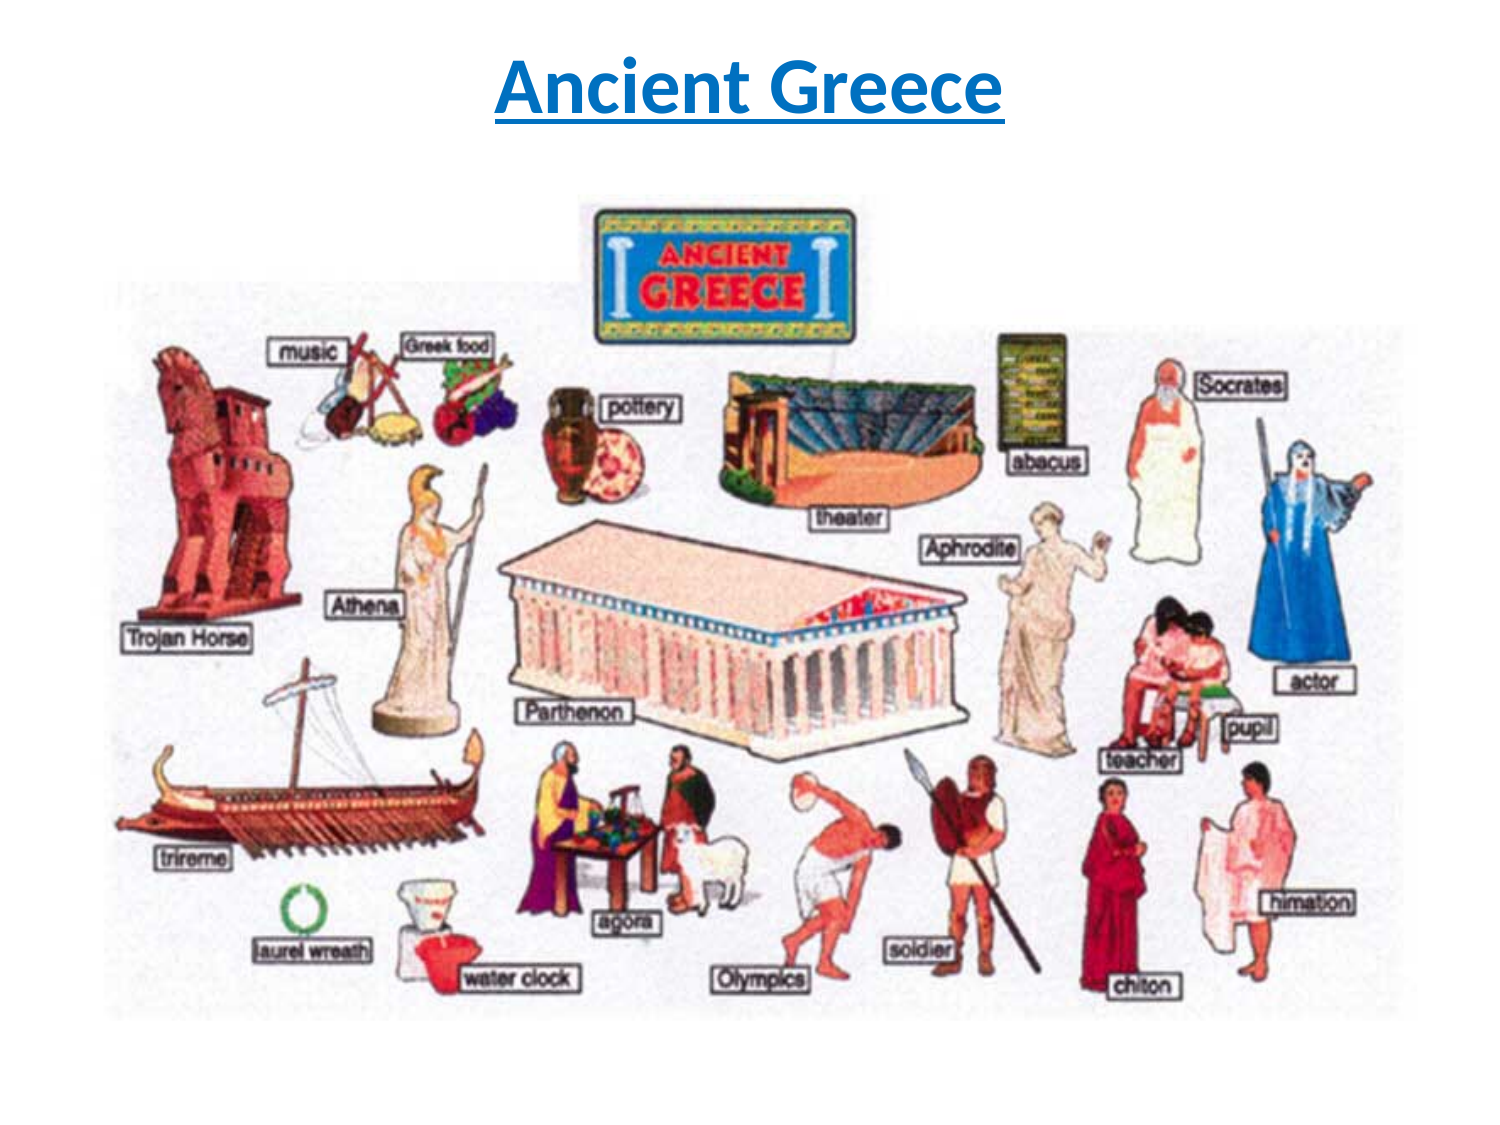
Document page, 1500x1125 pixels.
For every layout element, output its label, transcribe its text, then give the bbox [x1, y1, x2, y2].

title Ancient Greece [75, 24, 1425, 135]
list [37, 137, 1463, 1088]
